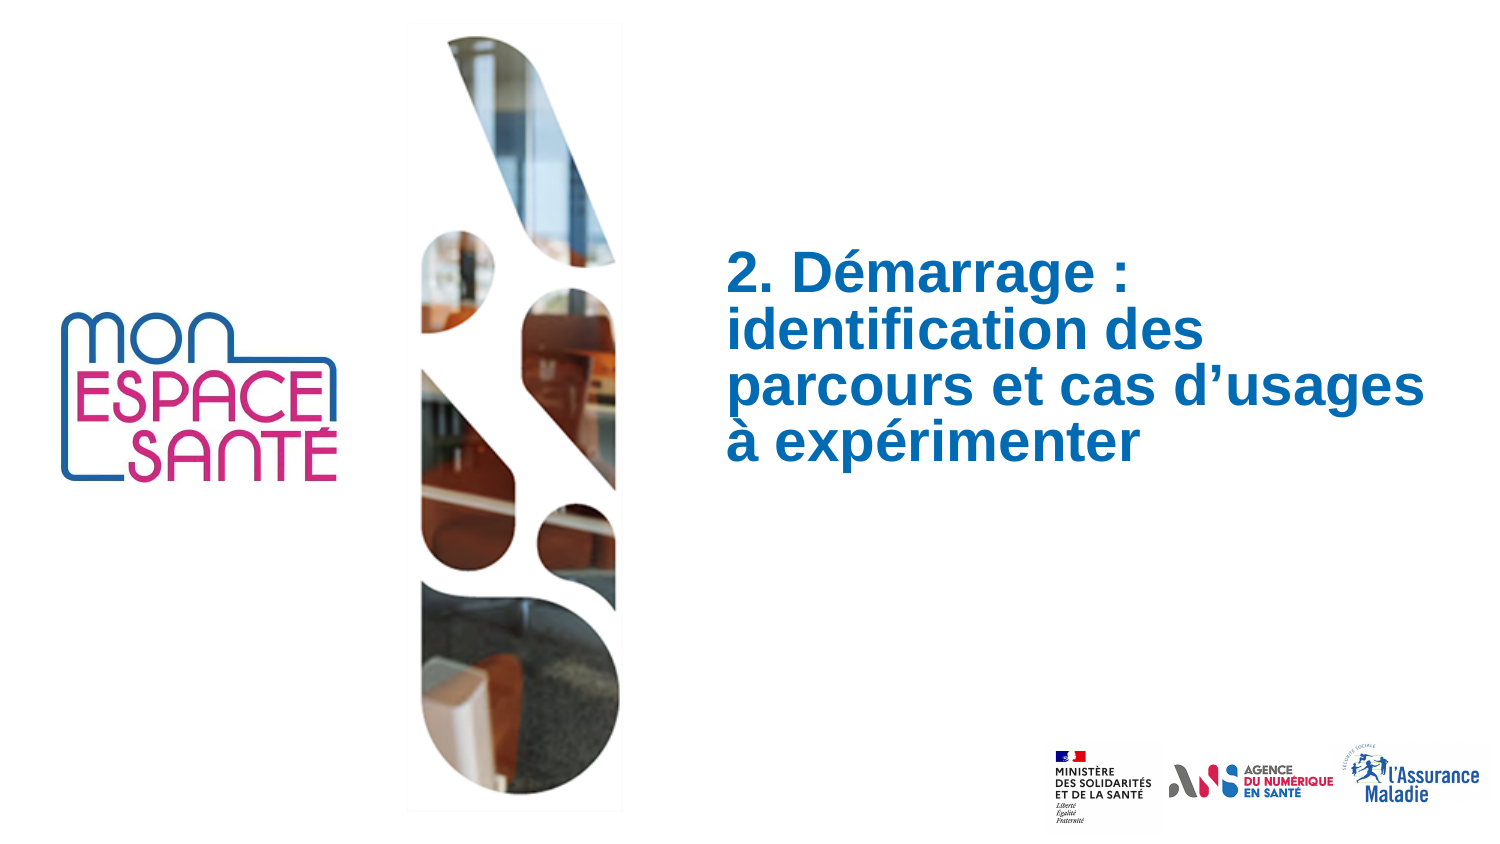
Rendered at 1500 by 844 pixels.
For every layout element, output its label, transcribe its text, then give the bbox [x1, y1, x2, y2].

picture [1169, 740, 1493, 811]
title 2. Démarrage : identification des parcours et cas d’usages à expérimenter [726, 276, 1434, 446]
picture [1045, 740, 1164, 834]
picture [407, 23, 623, 812]
